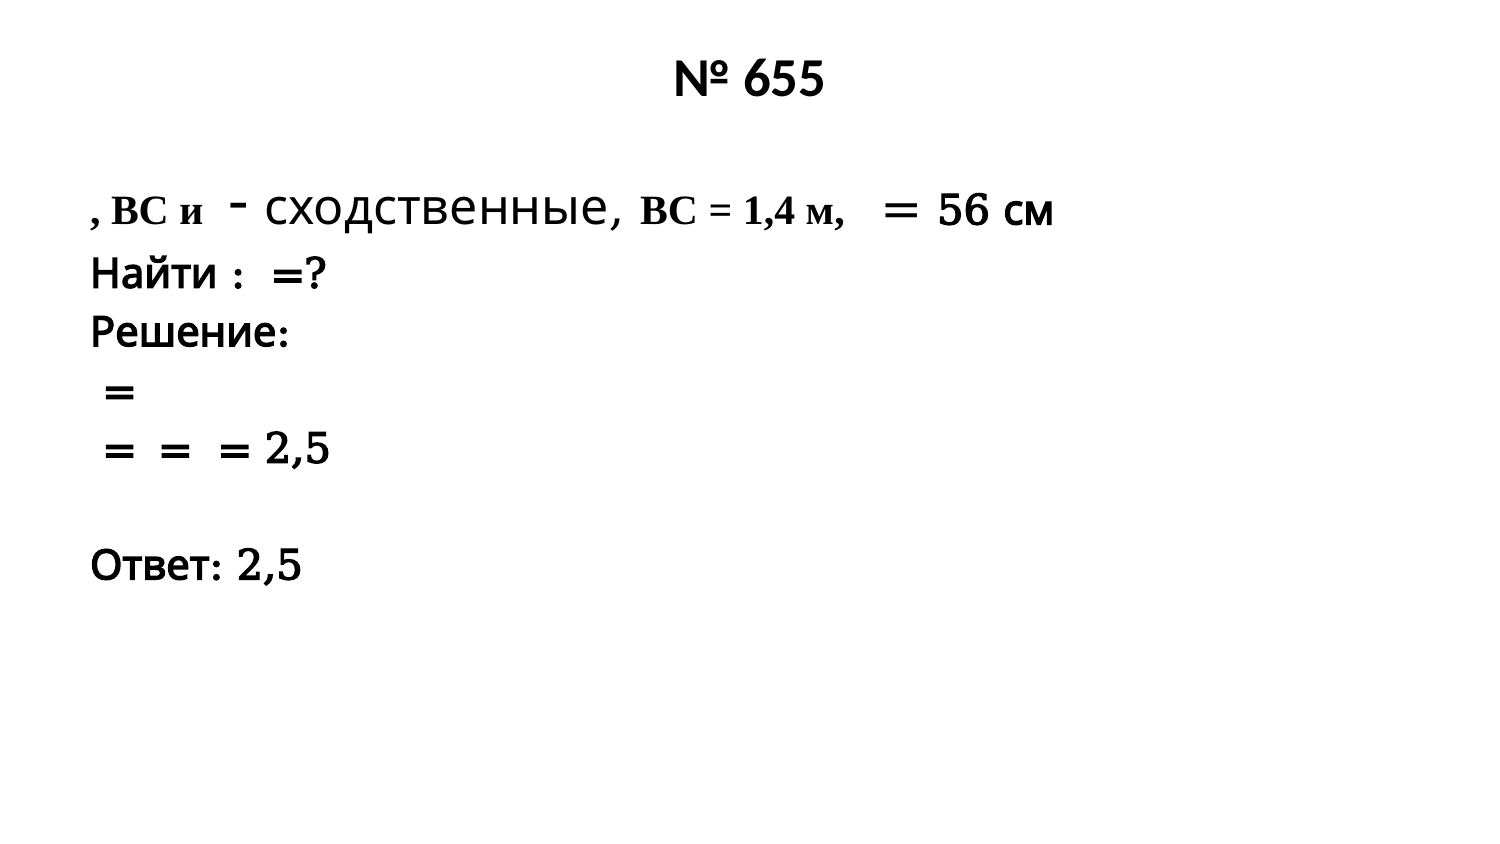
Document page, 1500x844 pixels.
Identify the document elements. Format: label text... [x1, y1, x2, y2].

title № 655 [75, 33, 1425, 115]
